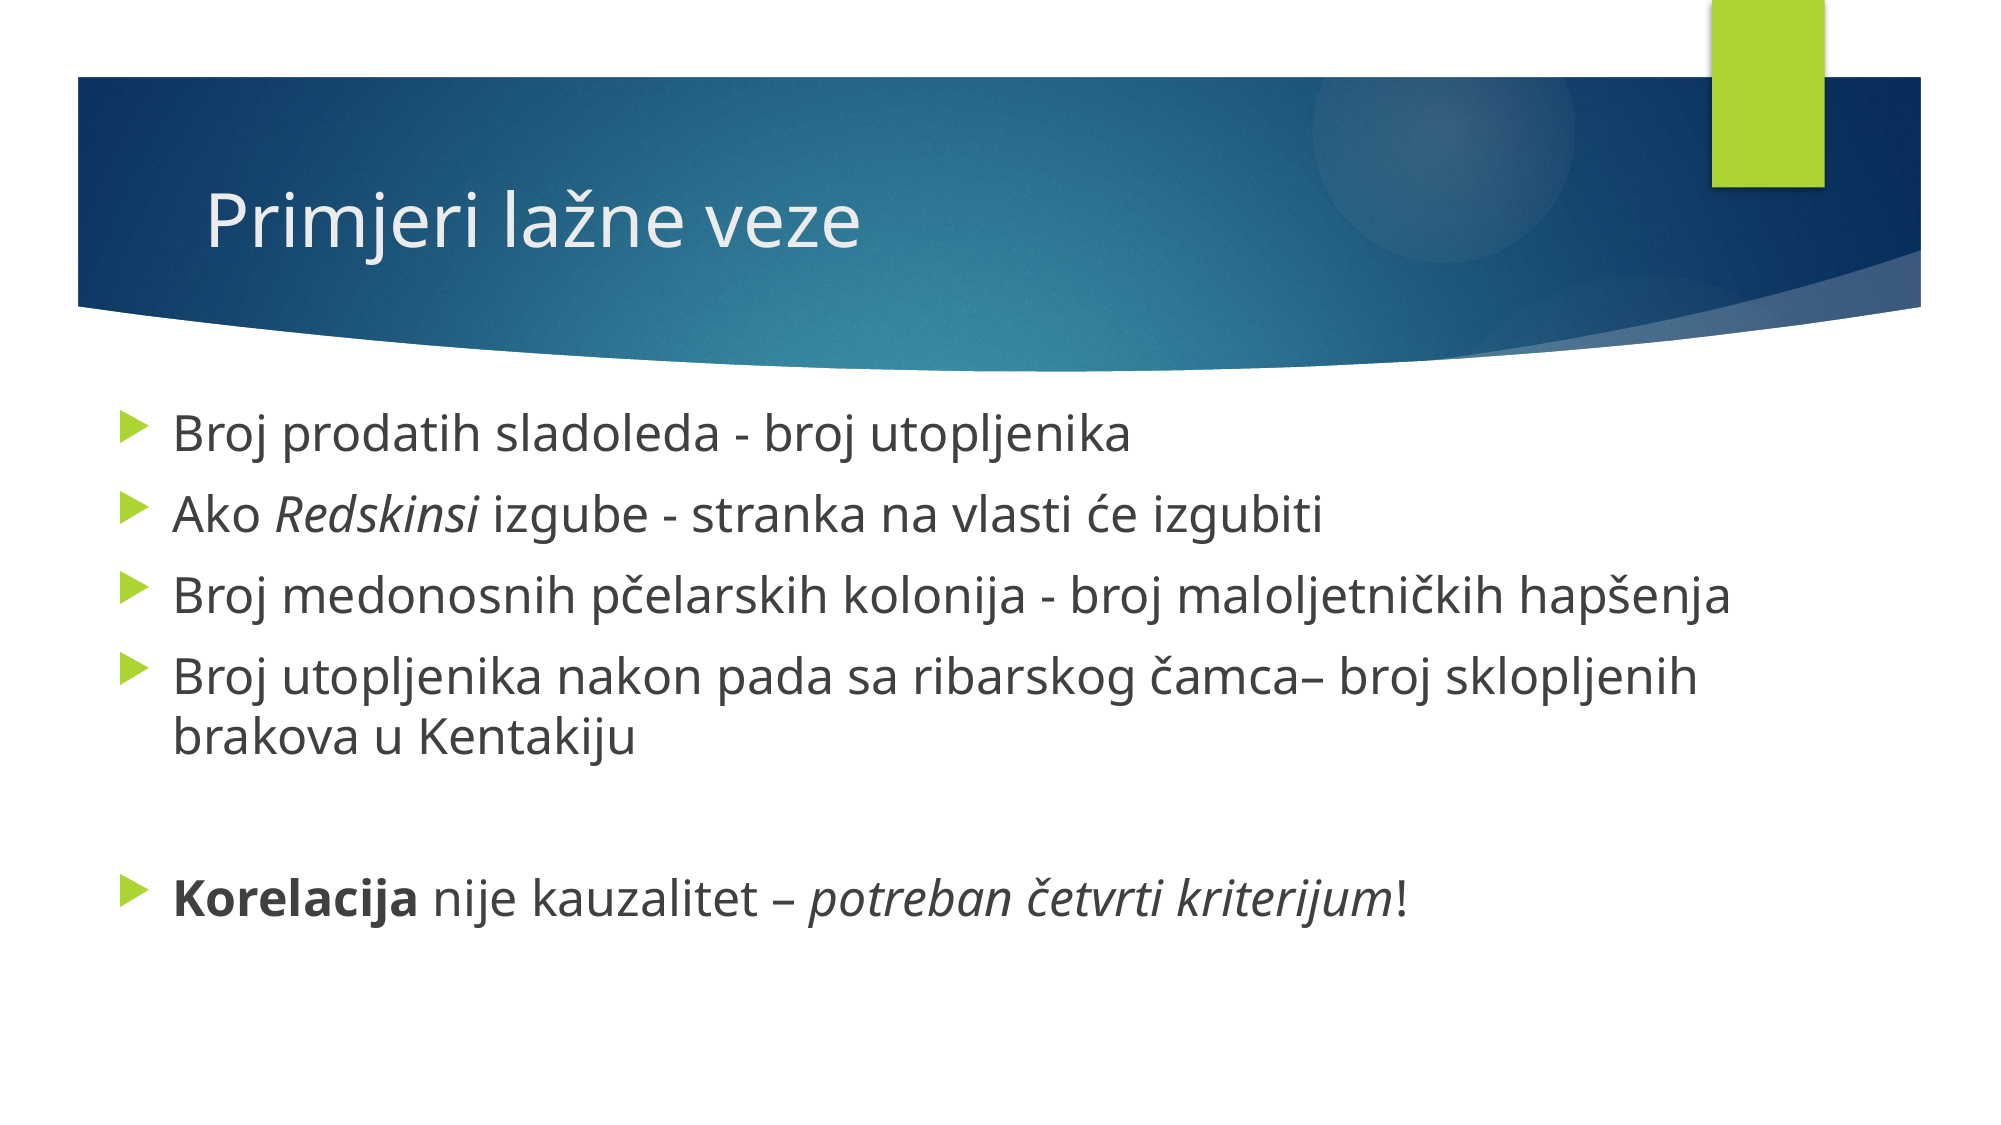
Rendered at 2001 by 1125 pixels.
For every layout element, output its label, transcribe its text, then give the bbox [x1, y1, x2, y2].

title Primjeri lažne veze [189, 159, 1627, 276]
list Broj prodatih sladoleda - broj utopljenika Ako Redskinsi izgube - stranka na vlasti će izgubiti Broj medonosnih pčelarskih kolonija - broj maloljetničkih hapšenja Broj utopljenika nakon pada sa ribarskog čamca– broj sklopljenih brakova u Kentakiju Korelacija nije kauzalitet – potreban četvrti kriterijum! [101, 394, 1898, 1101]
